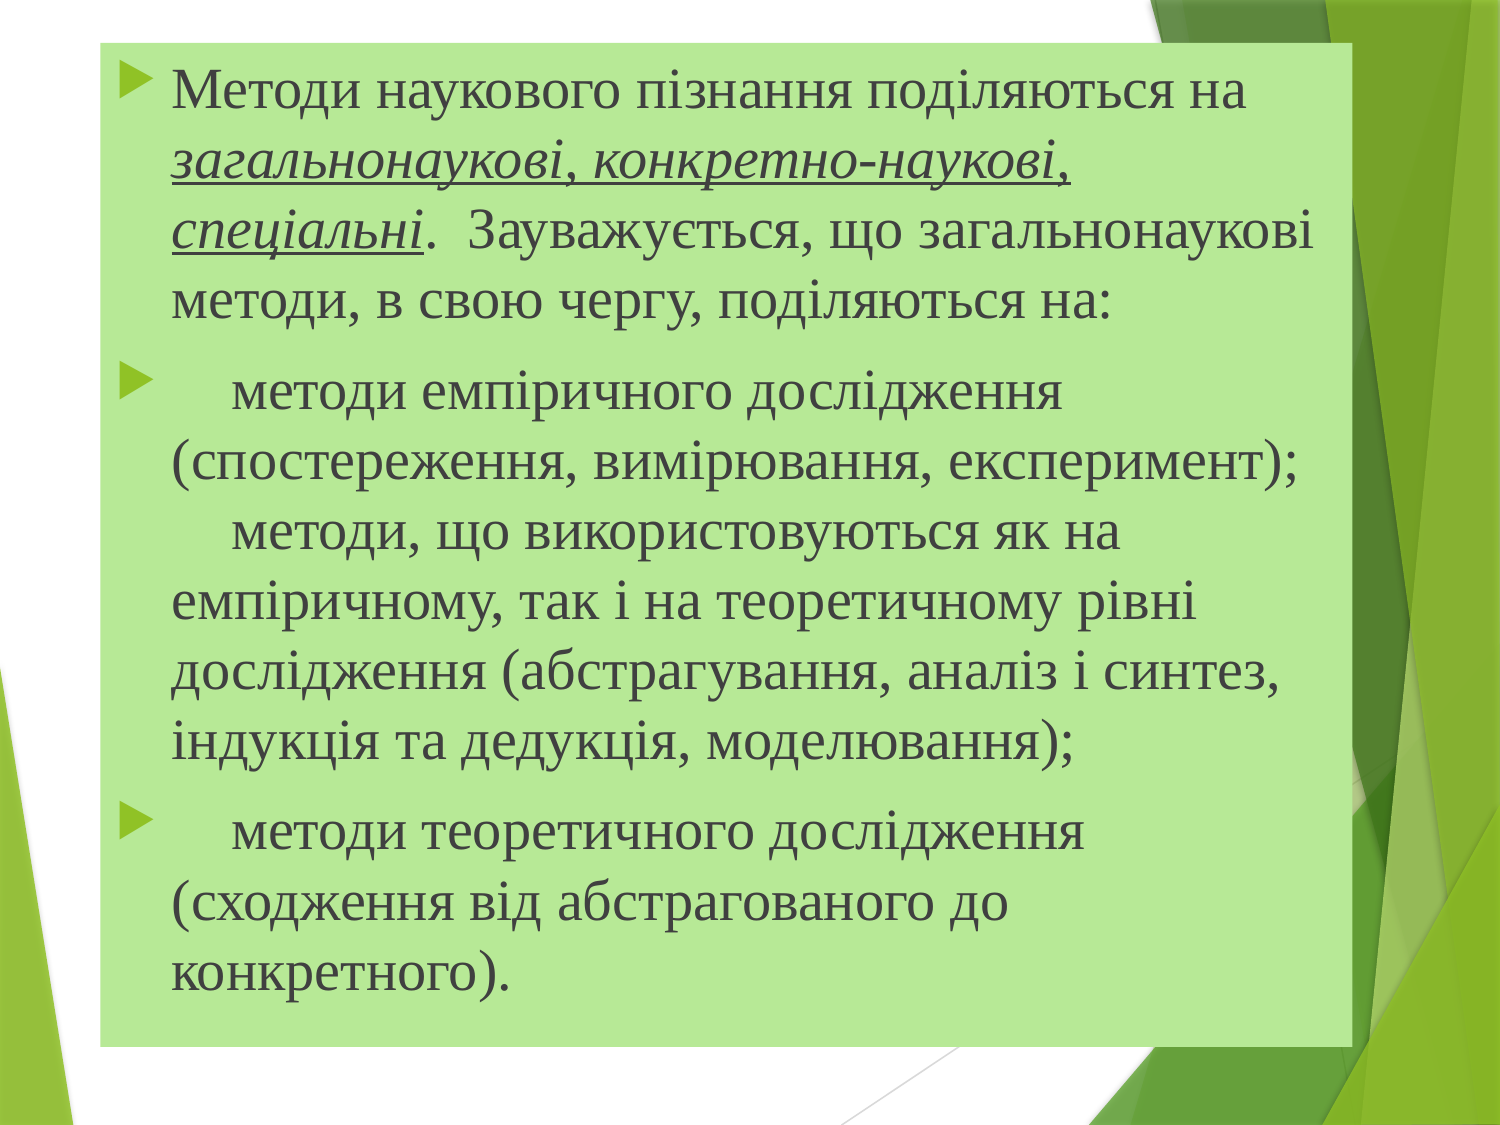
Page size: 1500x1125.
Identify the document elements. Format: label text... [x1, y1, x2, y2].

list Методи наукового пізнання поділяються на загальнонаукові, конкретно-наукові, спеціальні. Зауважується, що загальнонаукові методи, в свою чергу, поділяються на:  методи емпіричного дослідження (спостереження, вимірювання, експеримент);  методи, що використовуються як на емпіричному, так і на теоретичному рівні дослідження (абстрагування, аналіз і синтез, індукція та дедукція, моделювання);  методи теоретичного дослідження (сходження від абстрагованого до конкретного). [100, 42, 1353, 1047]
